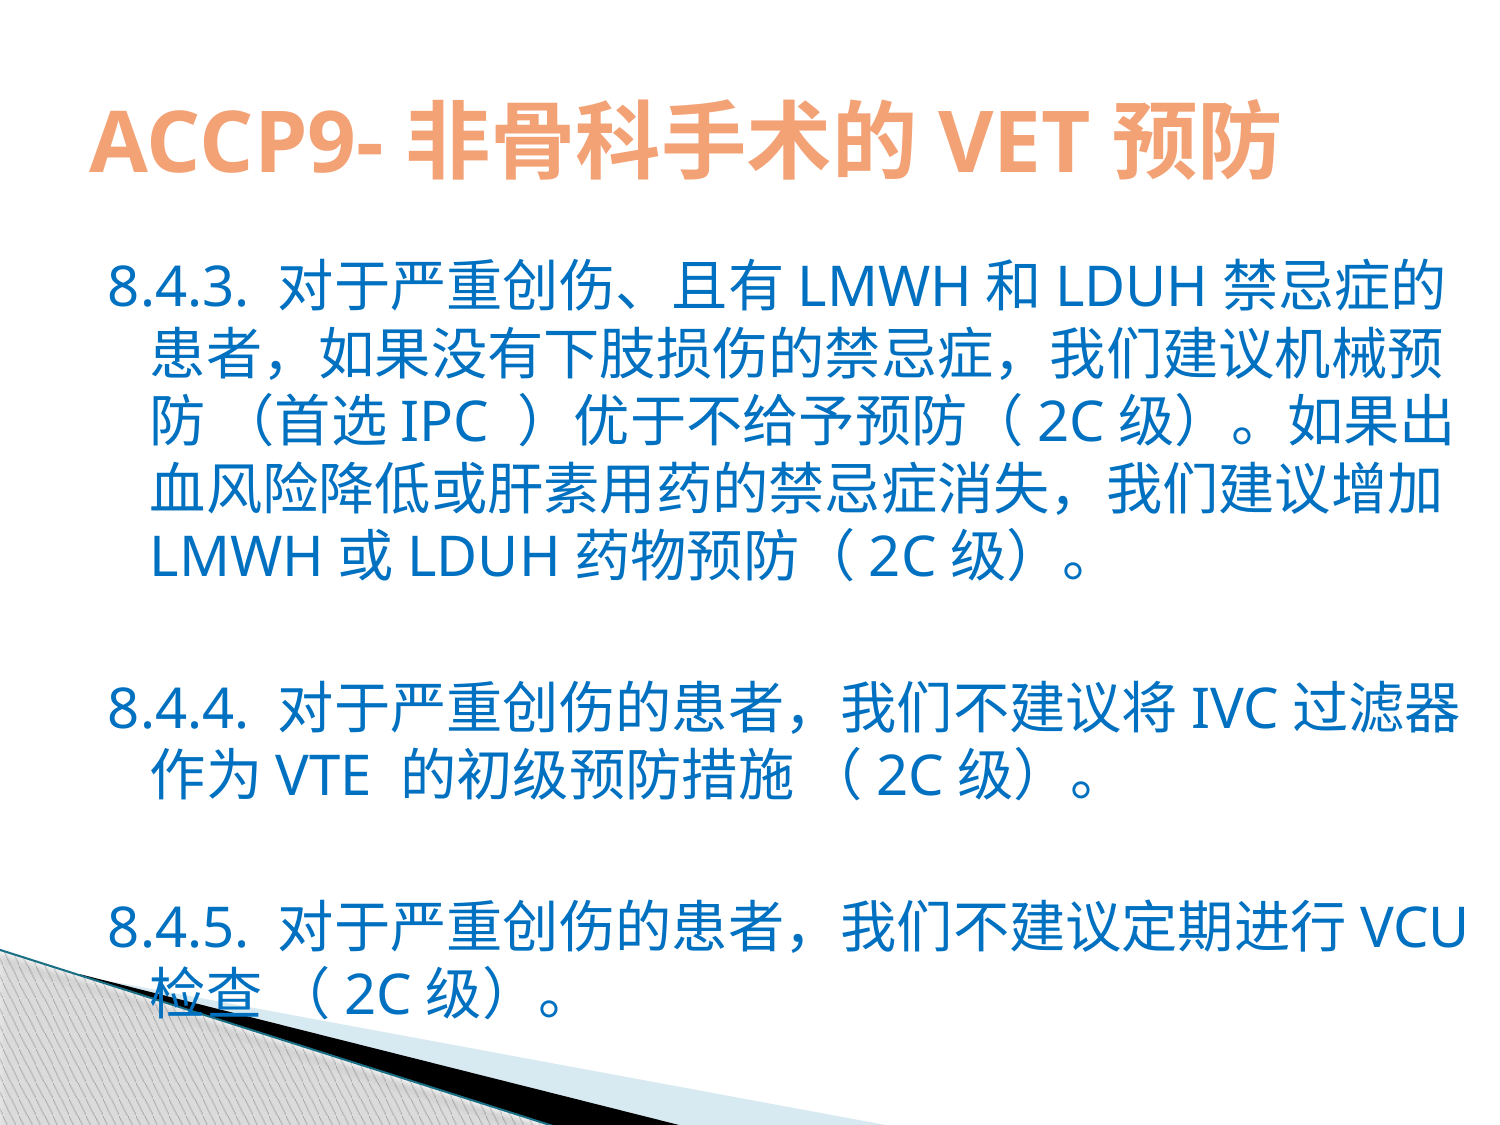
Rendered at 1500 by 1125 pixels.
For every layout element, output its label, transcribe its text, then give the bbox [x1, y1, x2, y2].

list 8.4.3. 对于严重创伤、且有LMWH和LDUH禁忌症的患者，如果没有下肢损伤的禁忌症，我们建议机械预防 （首选IPC ）优于不给予预防（2C级）。如果出血风险降低或肝素用药的禁忌症消失，我们建议增加LMWH或LDUH药物预防（2C级）。 8.4.4. 对于严重创伤的患者，我们不建议将IVC过滤器作为VTE 的初级预防措施 （2C级）。 8.4.5. 对于严重创伤的患者，我们不建议定期进行VCU检查 （2C级）。 [74, 242, 1500, 1079]
title ACCP9-非骨科手术的VET预防 [75, 45, 1425, 233]
